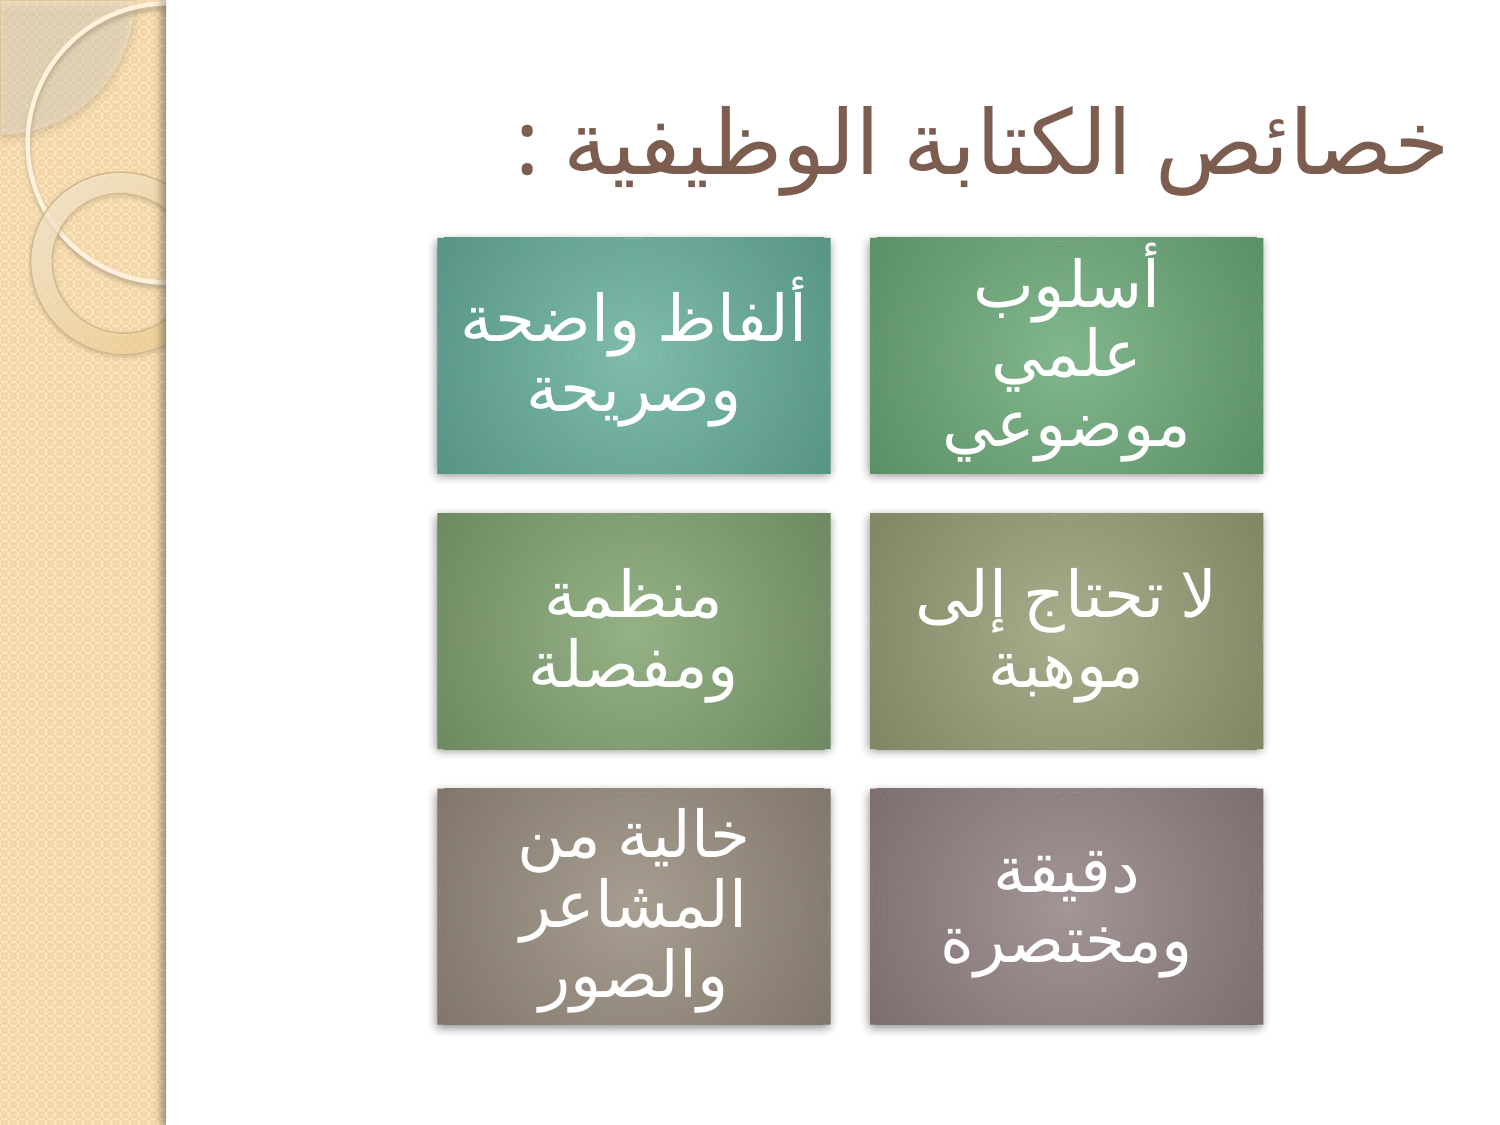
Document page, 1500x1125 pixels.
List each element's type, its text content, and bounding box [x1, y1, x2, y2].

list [235, 237, 1466, 1026]
title خصائص الكتابة الوظيفية : [235, 45, 1466, 233]
